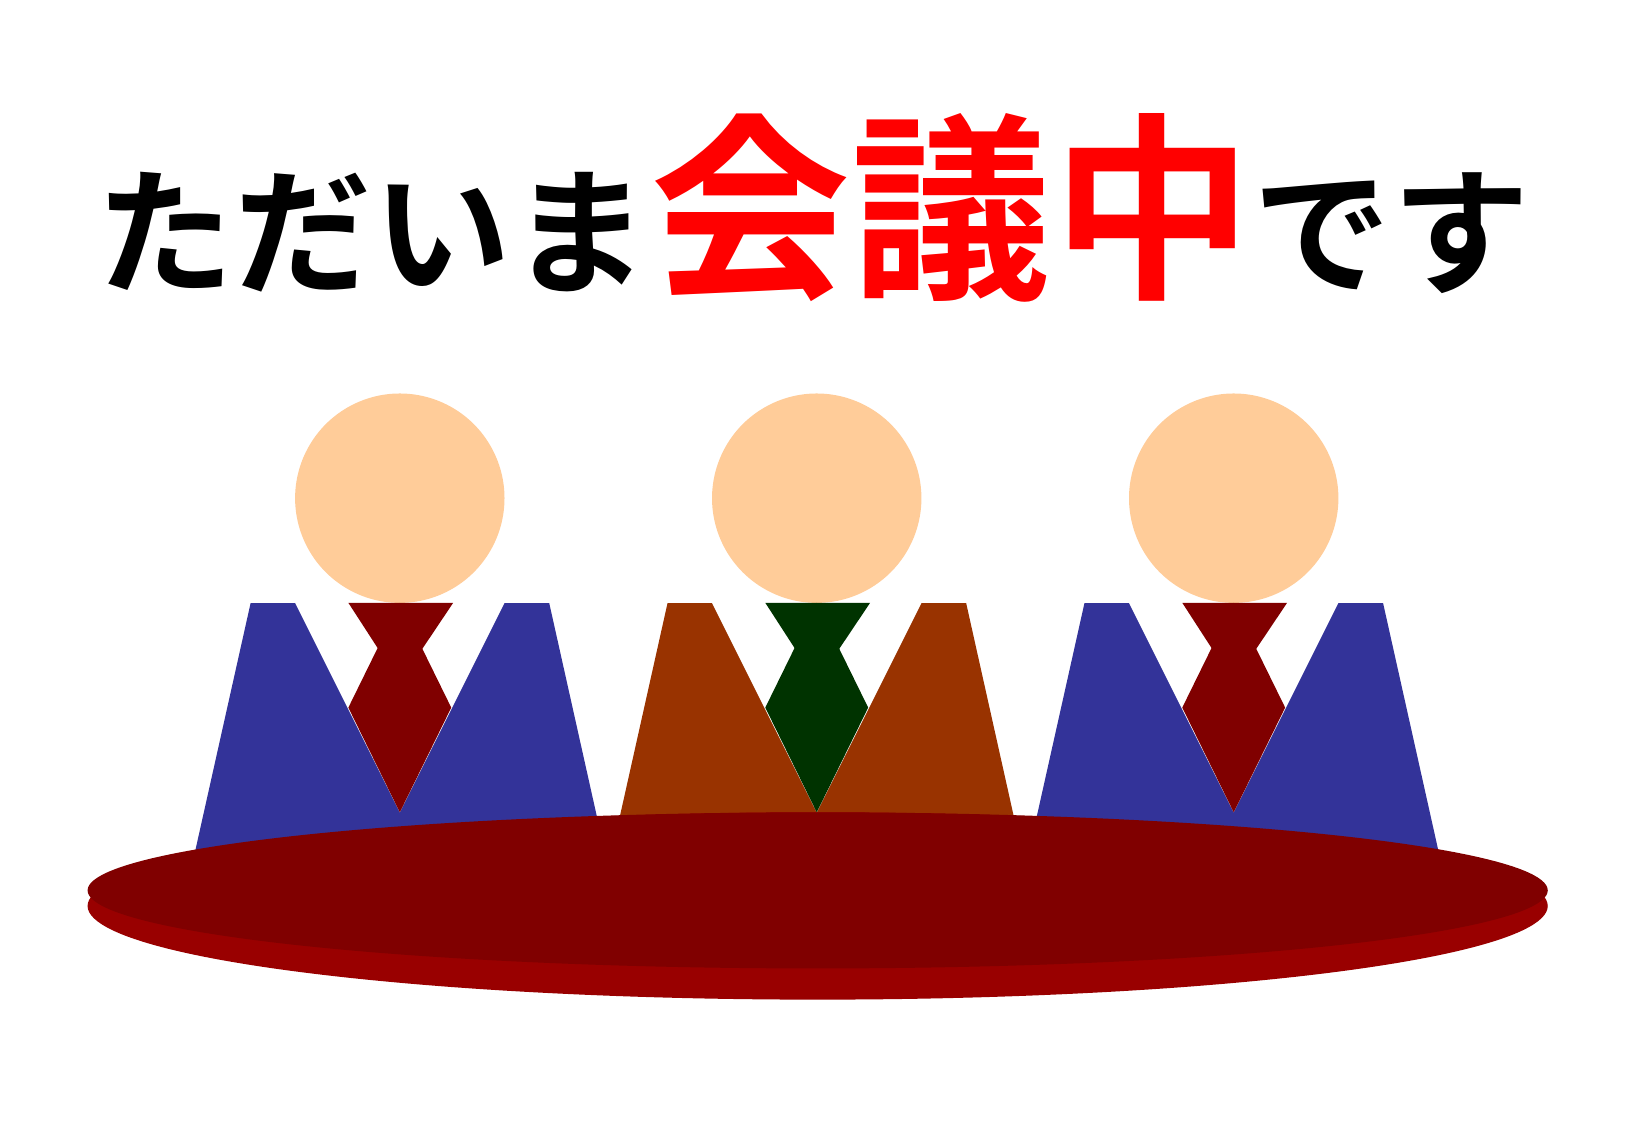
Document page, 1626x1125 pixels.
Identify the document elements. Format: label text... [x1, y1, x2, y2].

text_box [87, 393, 1548, 1000]
text_box ただいま会議中です [0, 75, 1625, 331]
